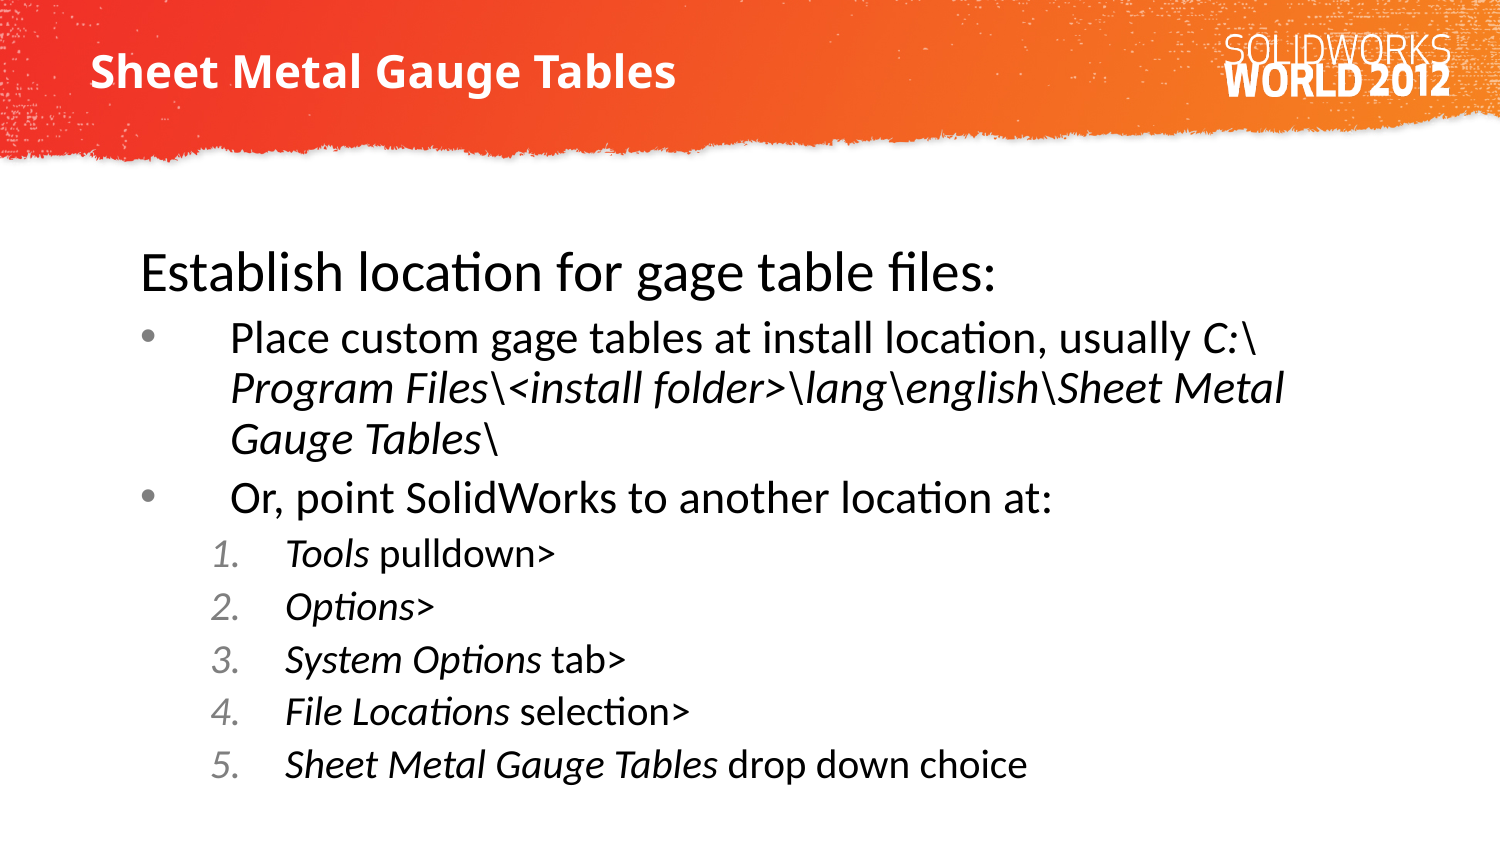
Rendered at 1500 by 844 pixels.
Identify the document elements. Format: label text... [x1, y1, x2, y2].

title Sheet Metal Gauge Tables [75, 18, 1163, 122]
list Establish location for gage table files: Place custom gage tables at install location, usually C:\Program Files\<install folder>\lang\english\Sheet Metal Gauge Tables\ Or, point SolidWorks to another location at: Tools pulldown> Options> System Options tab> File Locations selection> Sheet Metal Gauge Tables drop down choice [125, 234, 1388, 797]
picture [0, 0, 1500, 844]
